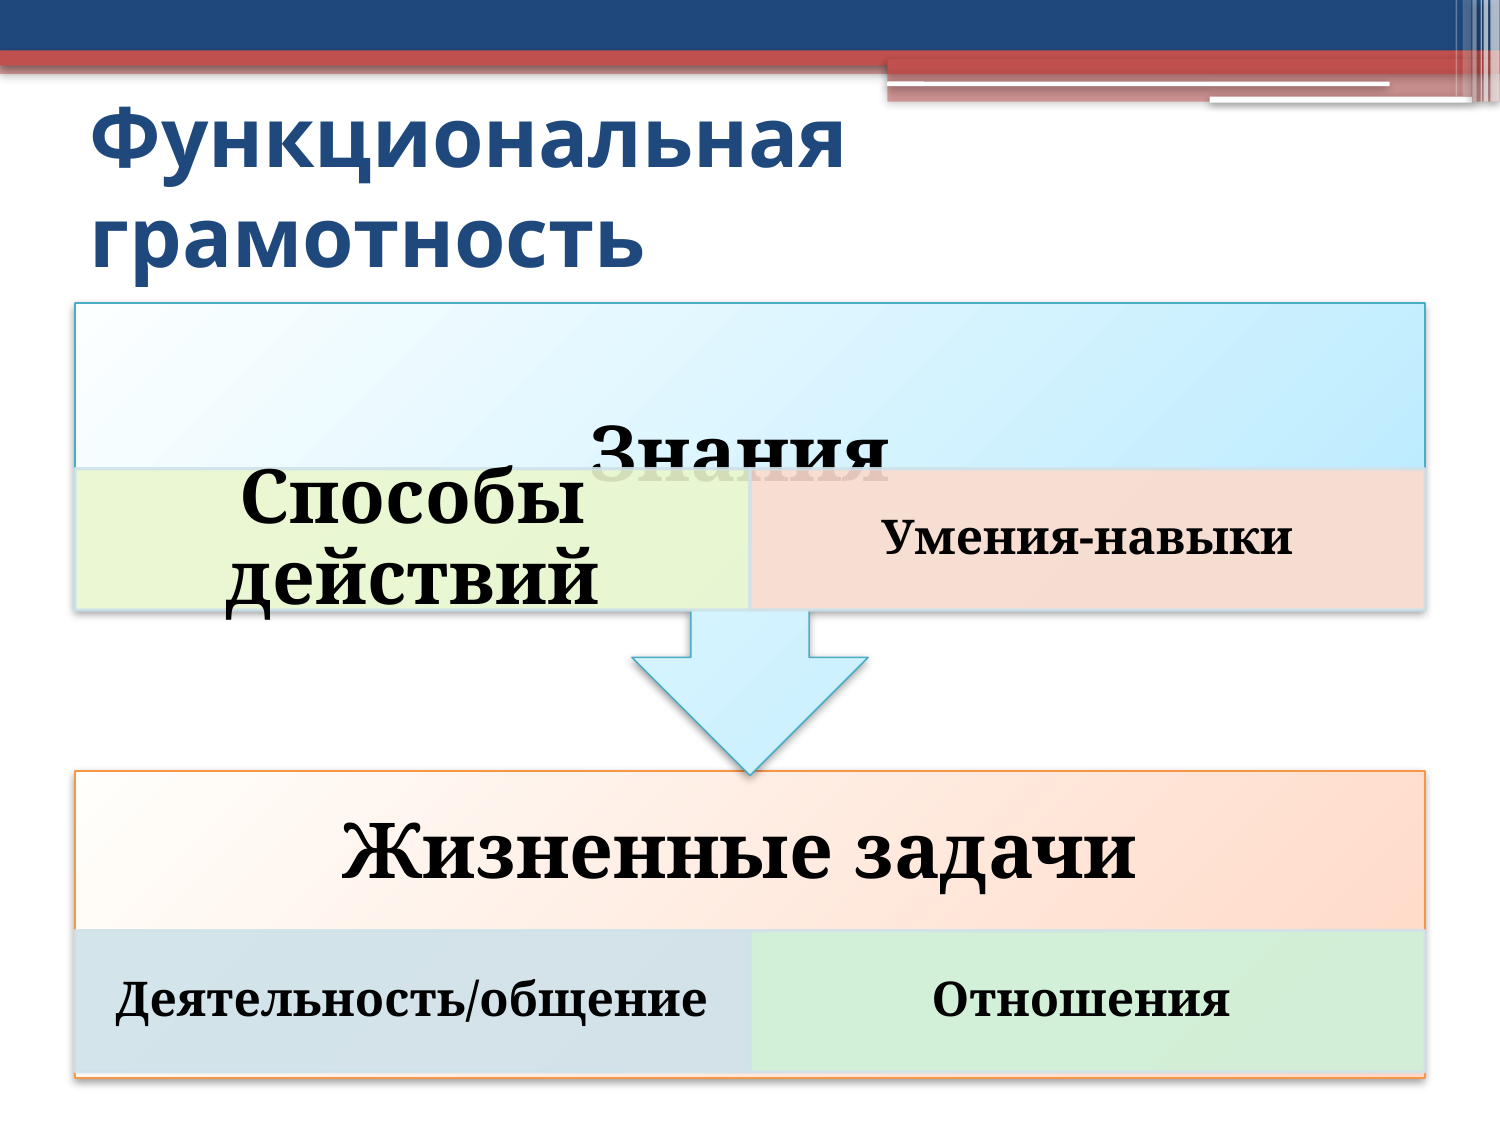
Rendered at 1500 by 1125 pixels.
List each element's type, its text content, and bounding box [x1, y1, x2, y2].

title Функциональная грамотность [75, 113, 1425, 256]
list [74, 302, 1426, 1079]
